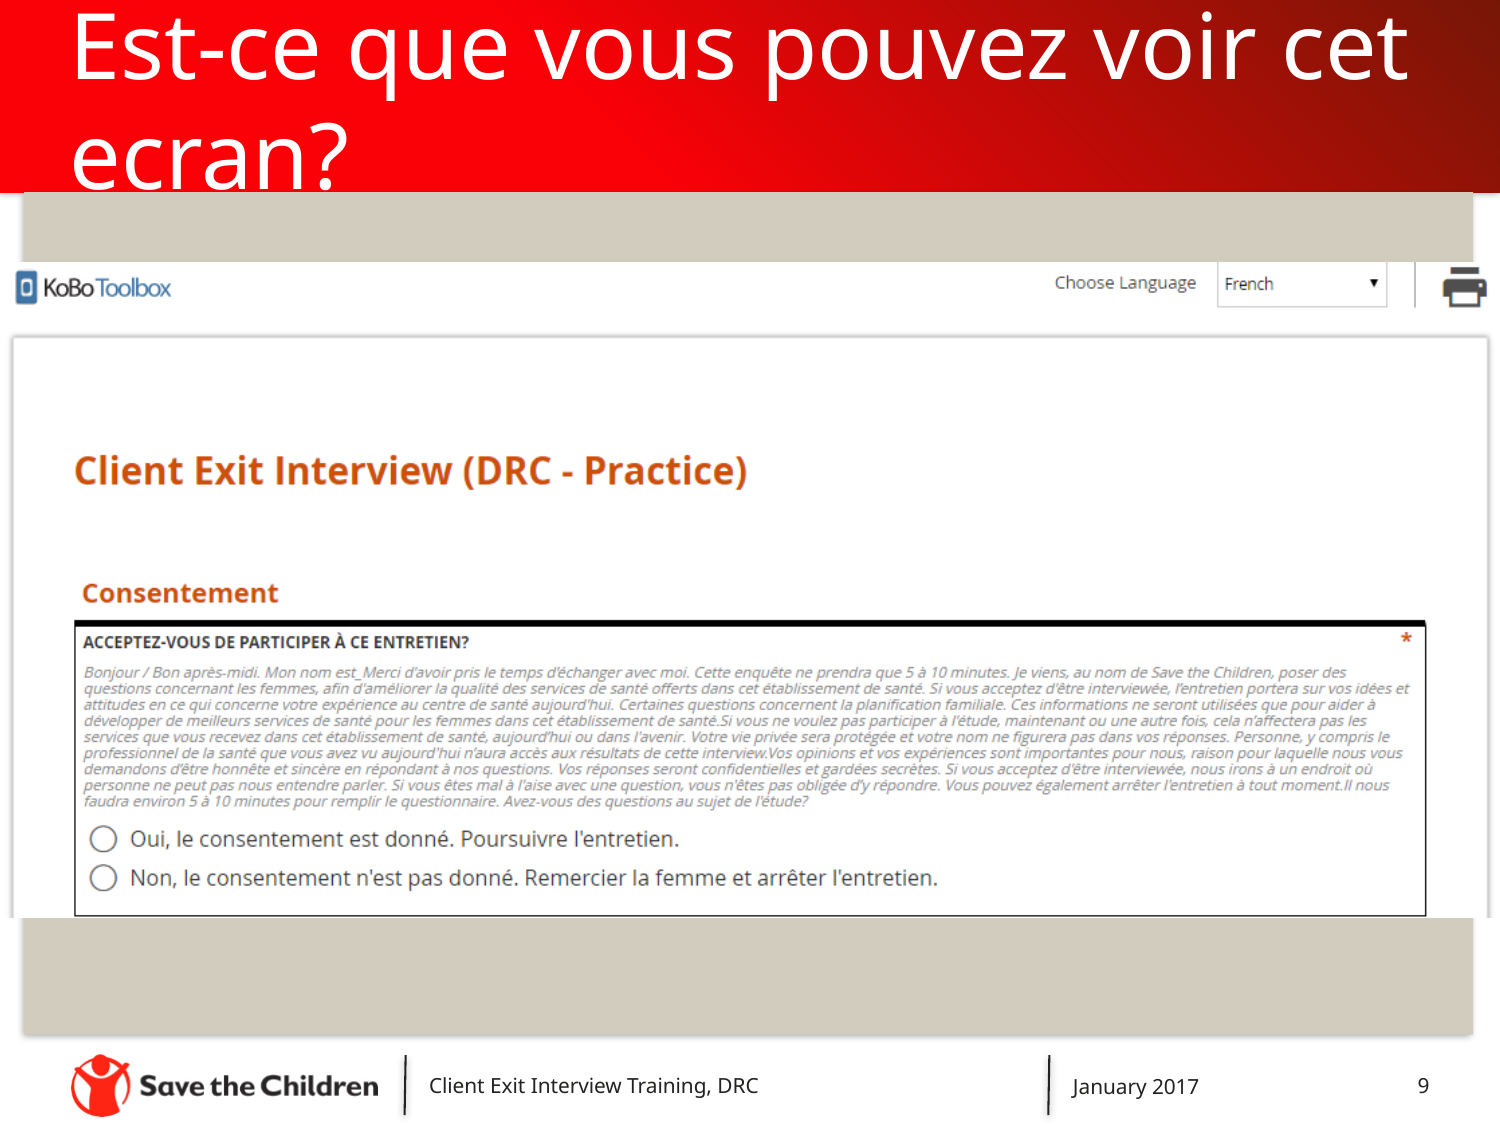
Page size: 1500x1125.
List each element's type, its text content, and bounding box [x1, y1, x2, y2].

picture [71, 1054, 378, 1117]
footer Client Exit Interview Training, DRC [414, 1056, 1042, 1117]
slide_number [1057, 1056, 1317, 1117]
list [1, 262, 1500, 919]
slide_number 9 [1317, 1056, 1445, 1117]
title Est-ce que vous pouvez voir cet ecran? [69, 33, 1429, 163]
